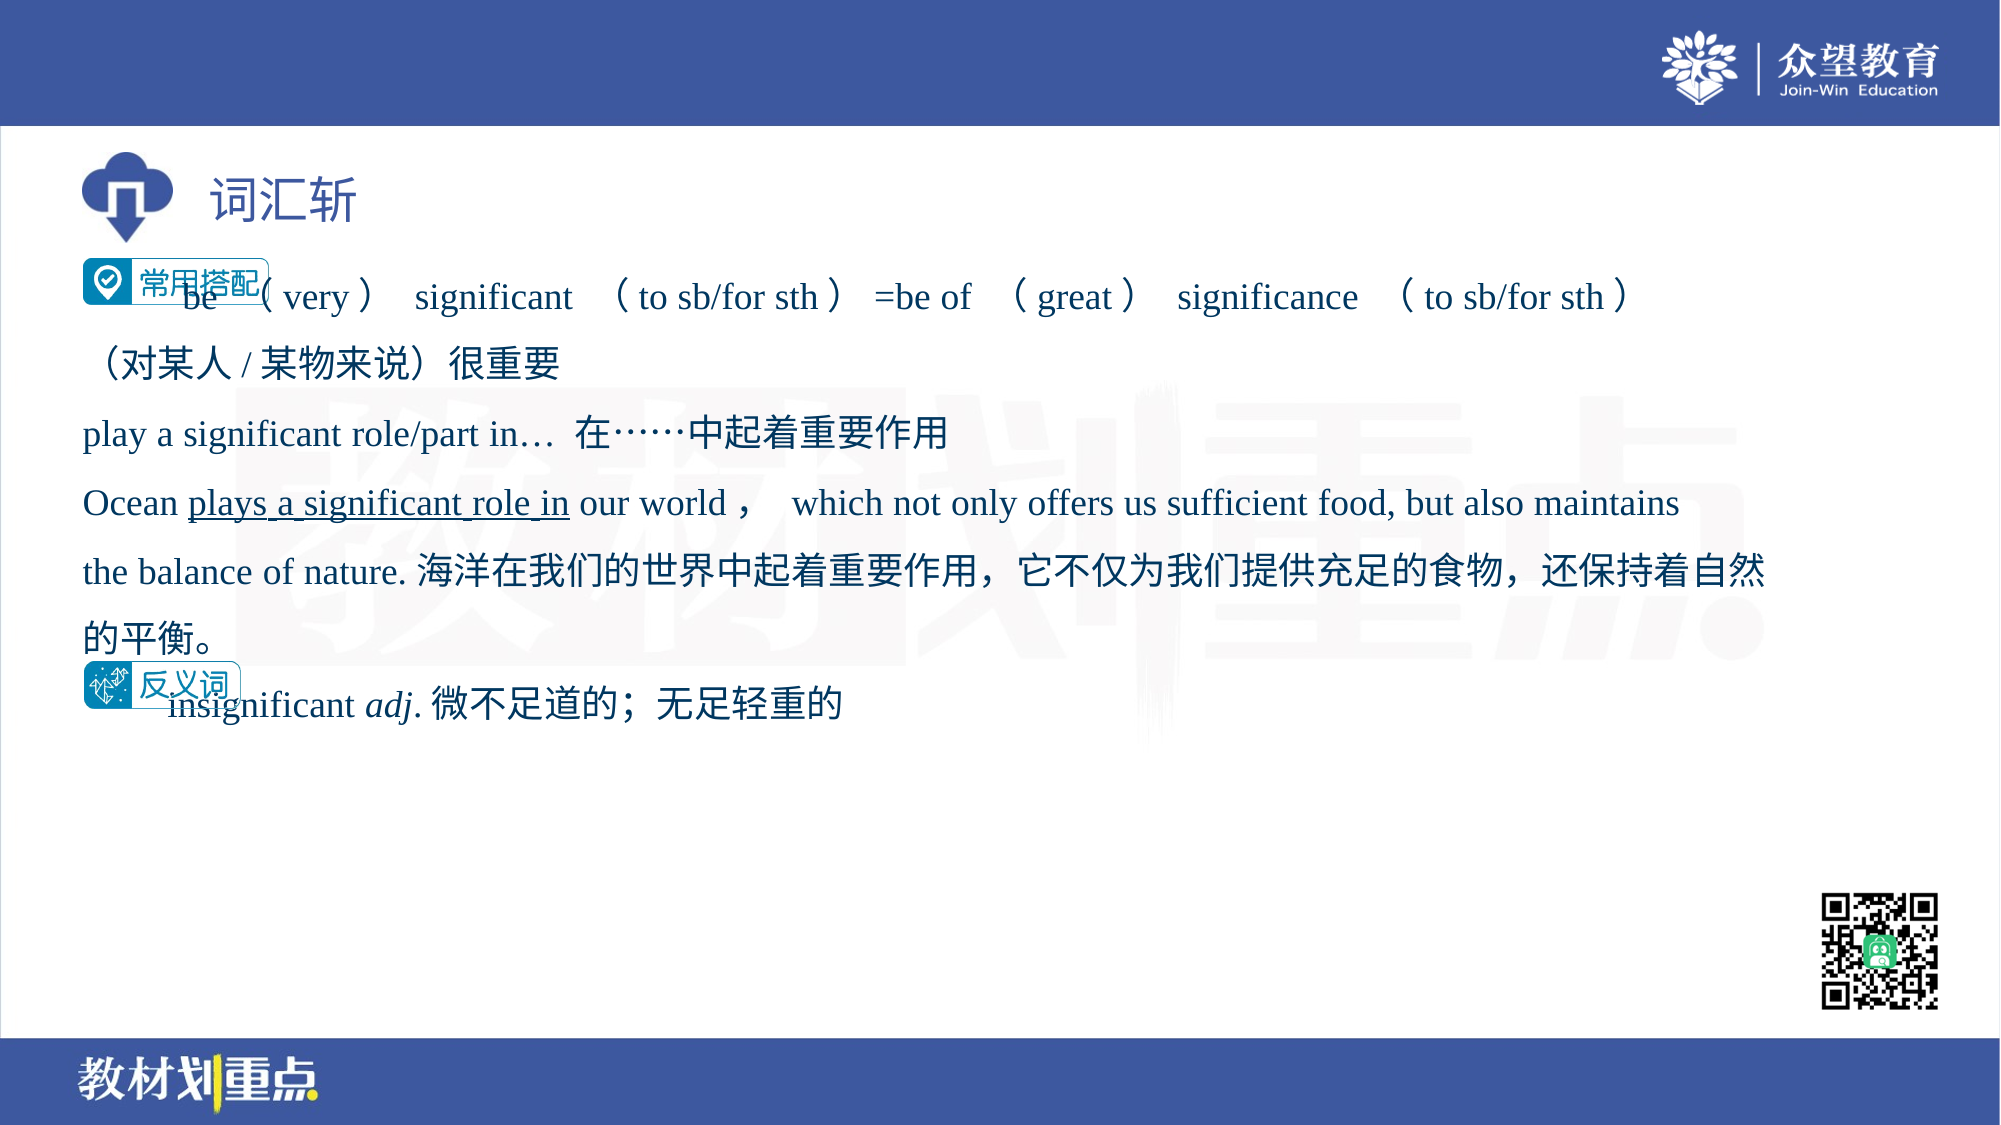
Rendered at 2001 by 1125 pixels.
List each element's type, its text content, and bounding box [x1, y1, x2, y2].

picture [0, 0, 2000, 1125]
text_box be （very） significant （to sb/for sth）=be of （great） significance （to sb/for sth） （对某人/某物来说）很重要 play a significant role/part in… 在……中起着重要作用 Ocean plays a significant role in our world， which not only offers us sufficient food, but also maintains the balance of nature.海洋在我们的世界中起着重要作用，它不仅为我们提供充足的食物，还保持着自然 的平衡。 insignificant adj.微不足道的；无足轻重的 [82, 247, 1817, 718]
